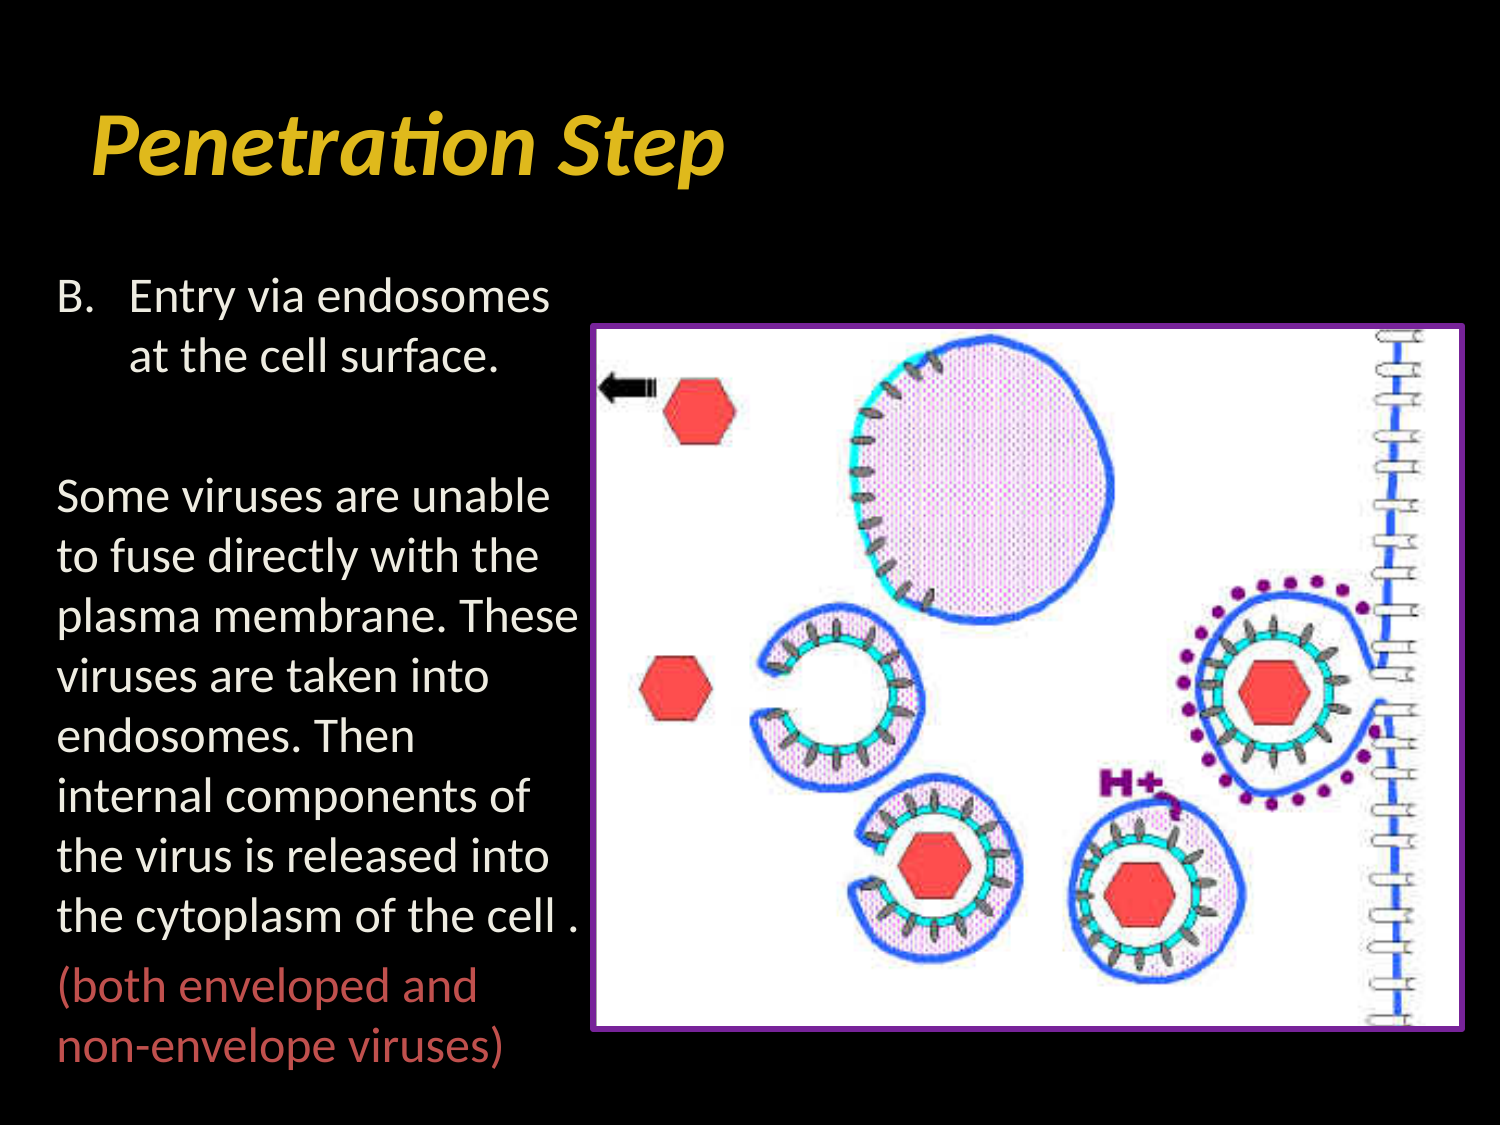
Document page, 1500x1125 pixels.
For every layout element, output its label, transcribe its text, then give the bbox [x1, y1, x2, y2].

picture [596, 328, 1460, 1027]
list Entry via endosomes at the cell surface. Some viruses are unable to fuse directly with the plasma membrane. These viruses are taken into endosomes. Then internal components of the virus is released into the cytoplasm of the cell . (both enveloped and non-envelope viruses) [41, 255, 597, 1094]
title Penetration Step [75, 45, 1425, 233]
